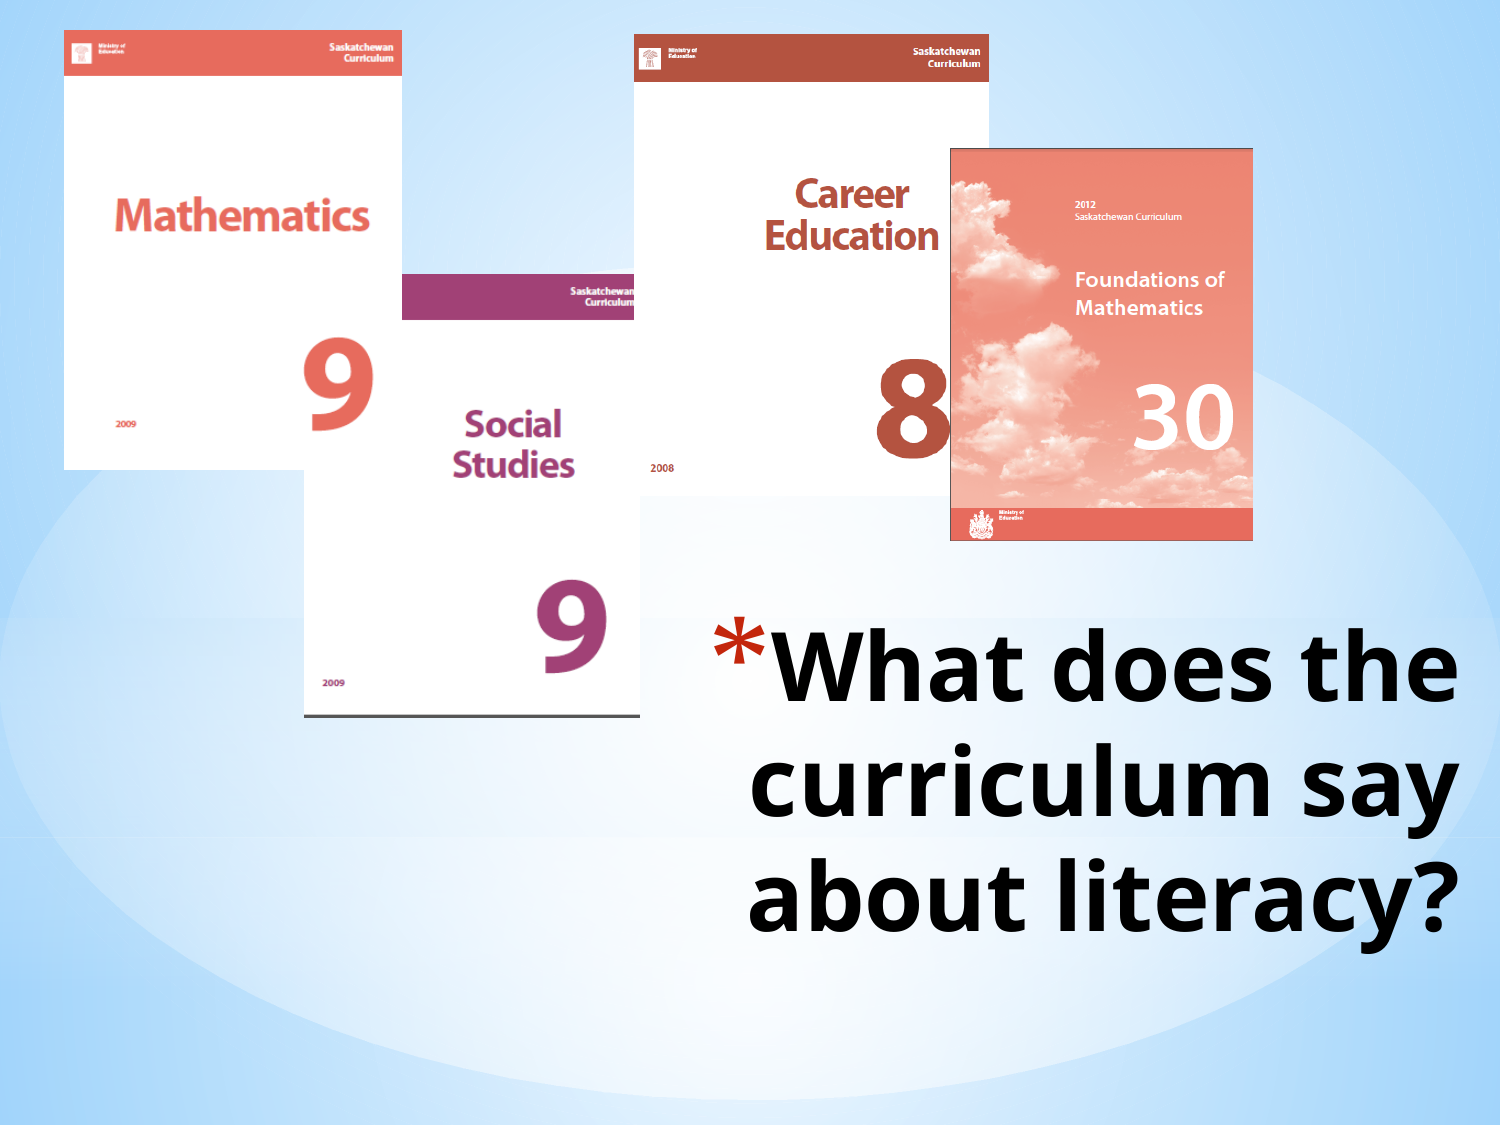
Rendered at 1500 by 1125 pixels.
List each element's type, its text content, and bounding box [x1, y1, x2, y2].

picture [64, 30, 1253, 719]
title What does the curriculum say about literacy? [407, 597, 1476, 1059]
